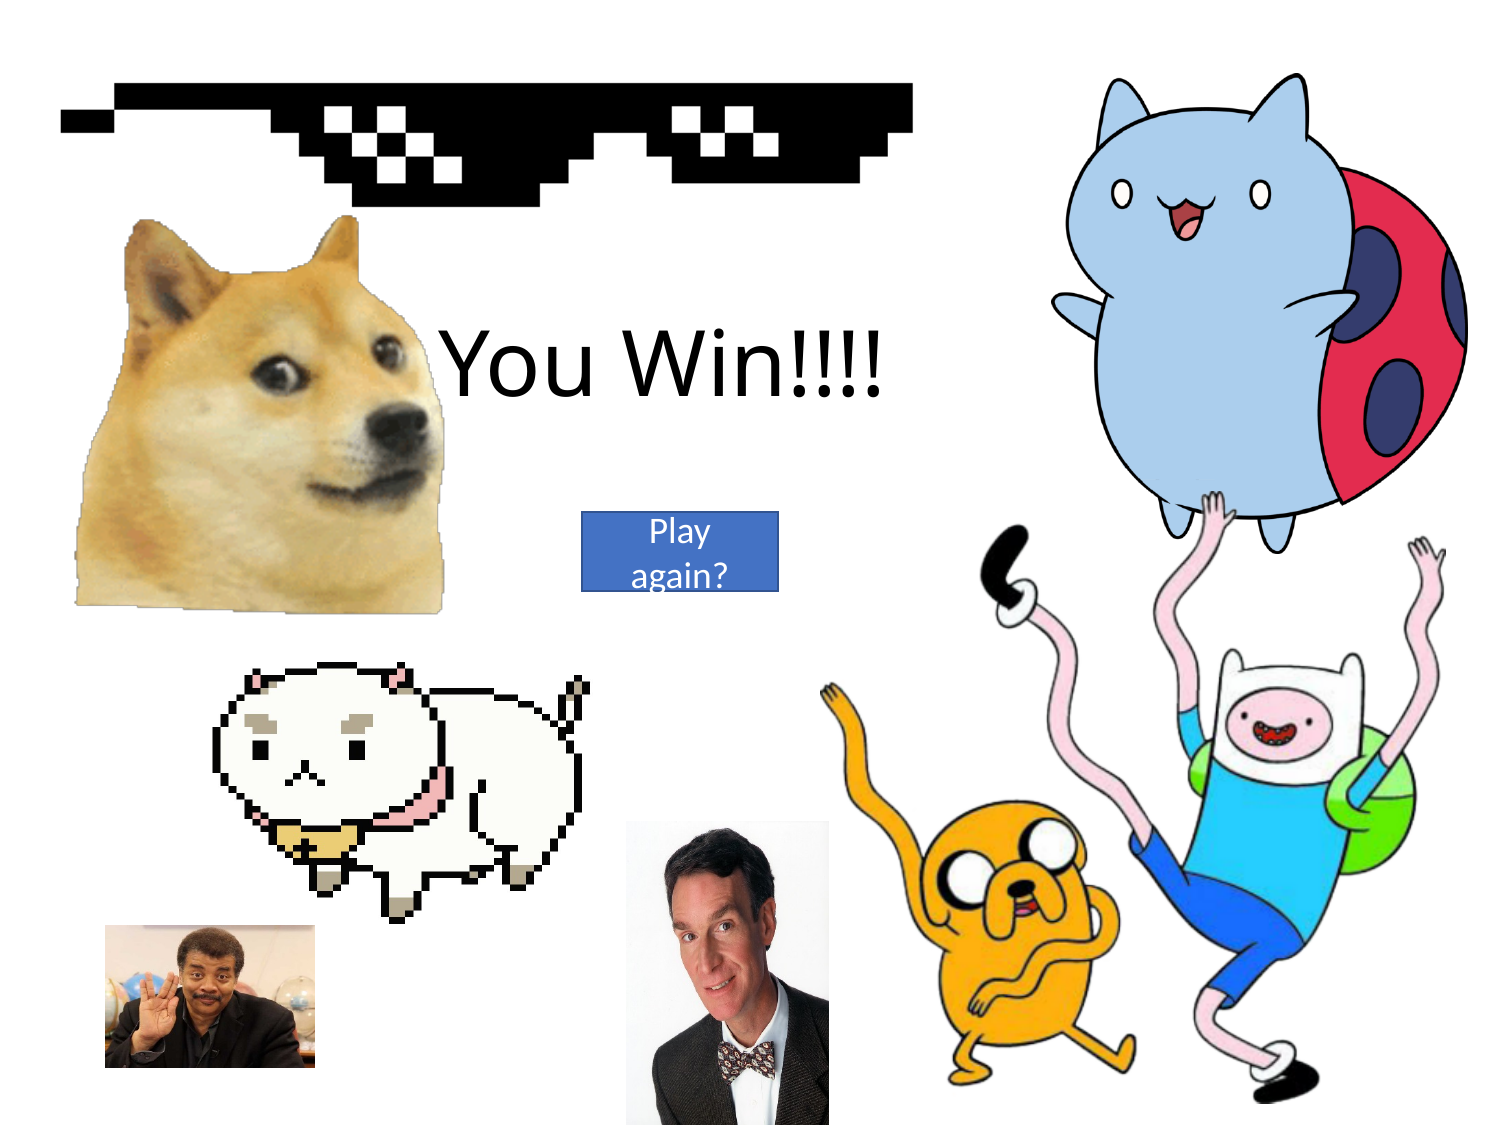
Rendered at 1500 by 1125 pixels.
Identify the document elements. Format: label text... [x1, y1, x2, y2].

picture [0, 38, 1468, 1125]
title You Win!!!! [680, 267, 937, 466]
